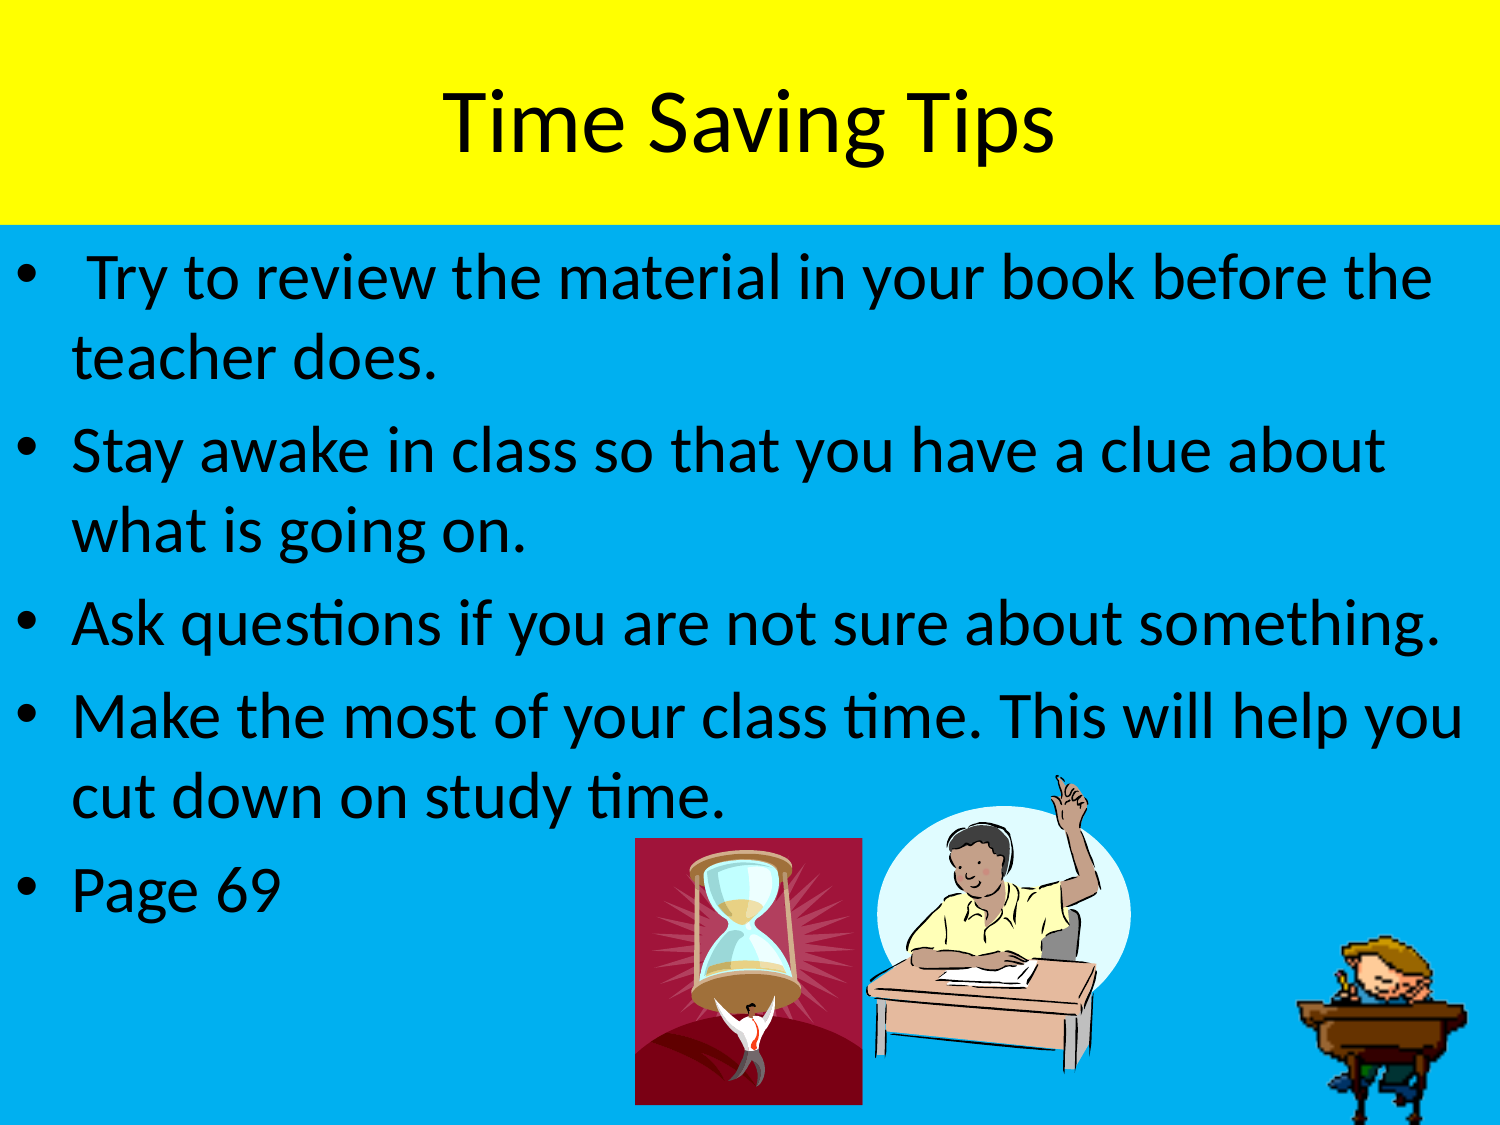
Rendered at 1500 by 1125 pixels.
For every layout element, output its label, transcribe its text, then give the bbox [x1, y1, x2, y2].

title Time Saving Tips [0, 0, 1500, 224]
picture [636, 839, 862, 1104]
list Try to review the material in your book before the teacher does. Stay awake in class so that you have a clue about what is going on. Ask questions if you are not sure about something. Make the most of your class time. This will help you cut down on study time. Page 69 [0, 224, 1500, 1125]
picture [1296, 935, 1468, 1125]
picture [867, 779, 1130, 1069]
